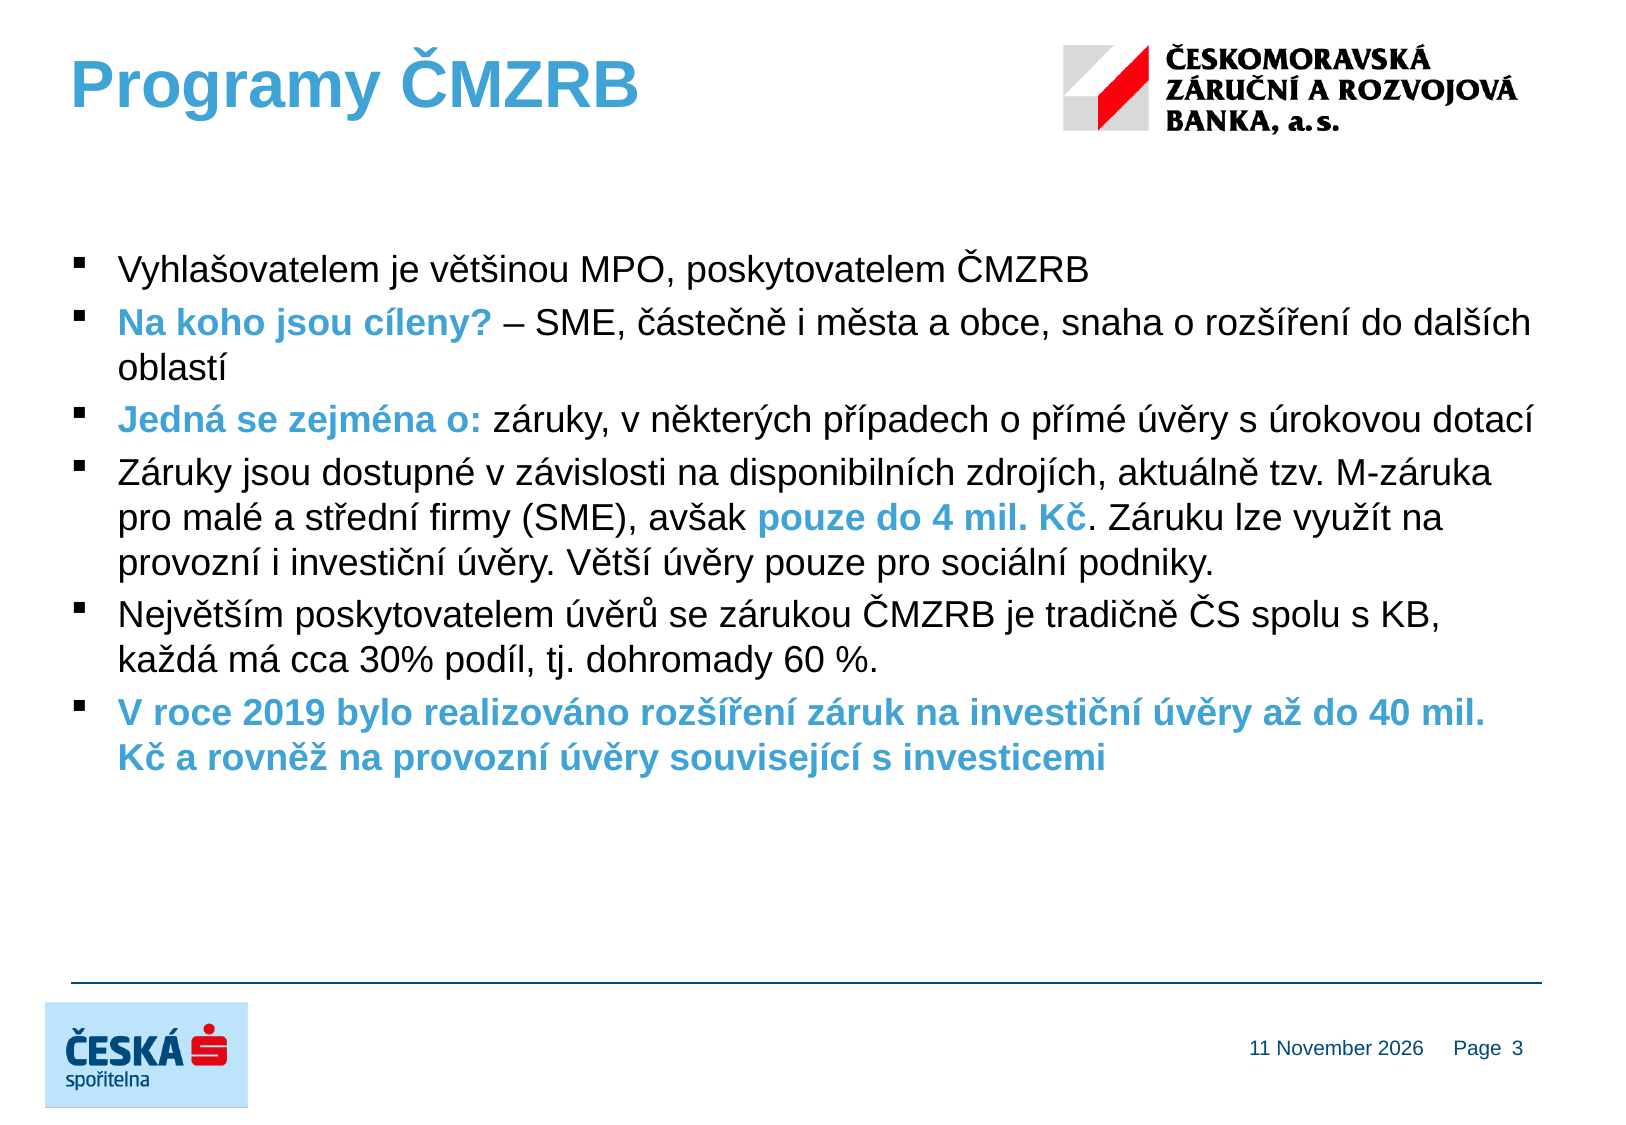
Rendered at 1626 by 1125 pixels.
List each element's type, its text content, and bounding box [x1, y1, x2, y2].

picture [1042, 28, 1543, 152]
title Programy ČMZRB [70, 41, 1542, 161]
picture [44, 1001, 248, 1109]
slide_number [1234, 1015, 1424, 1060]
slide_number Page 3 [1453, 1015, 1542, 1060]
list Vyhlašovatelem je většinou MPO, poskytovatelem ČMZRB Na koho jsou cíleny? – SME, částečně i města a obce, snaha o rozšíření do dalších oblastí Jedná se zejména o: záruky, v některých případech o přímé úvěry s úrokovou dotací Záruky jsou dostupné v závislosti na disponibilních zdrojích, aktuálně tzv. M-záruka pro malé a střední firmy (SME), avšak pouze do 4 mil. Kč. Záruku lze využít na provozní i investiční úvěry. Větší úvěry pouze pro sociální podniky. Největším poskytovatelem úvěrů se zárukou ČMZRB je tradičně ČS spolu s KB, každá má cca 30% podíl, tj. dohromady 60 %. V roce 2019 bylo realizováno rozšíření záruk na investiční úvěry až do 40 mil. Kč a rovněž na provozní úvěry související s investicemi [70, 192, 1542, 975]
